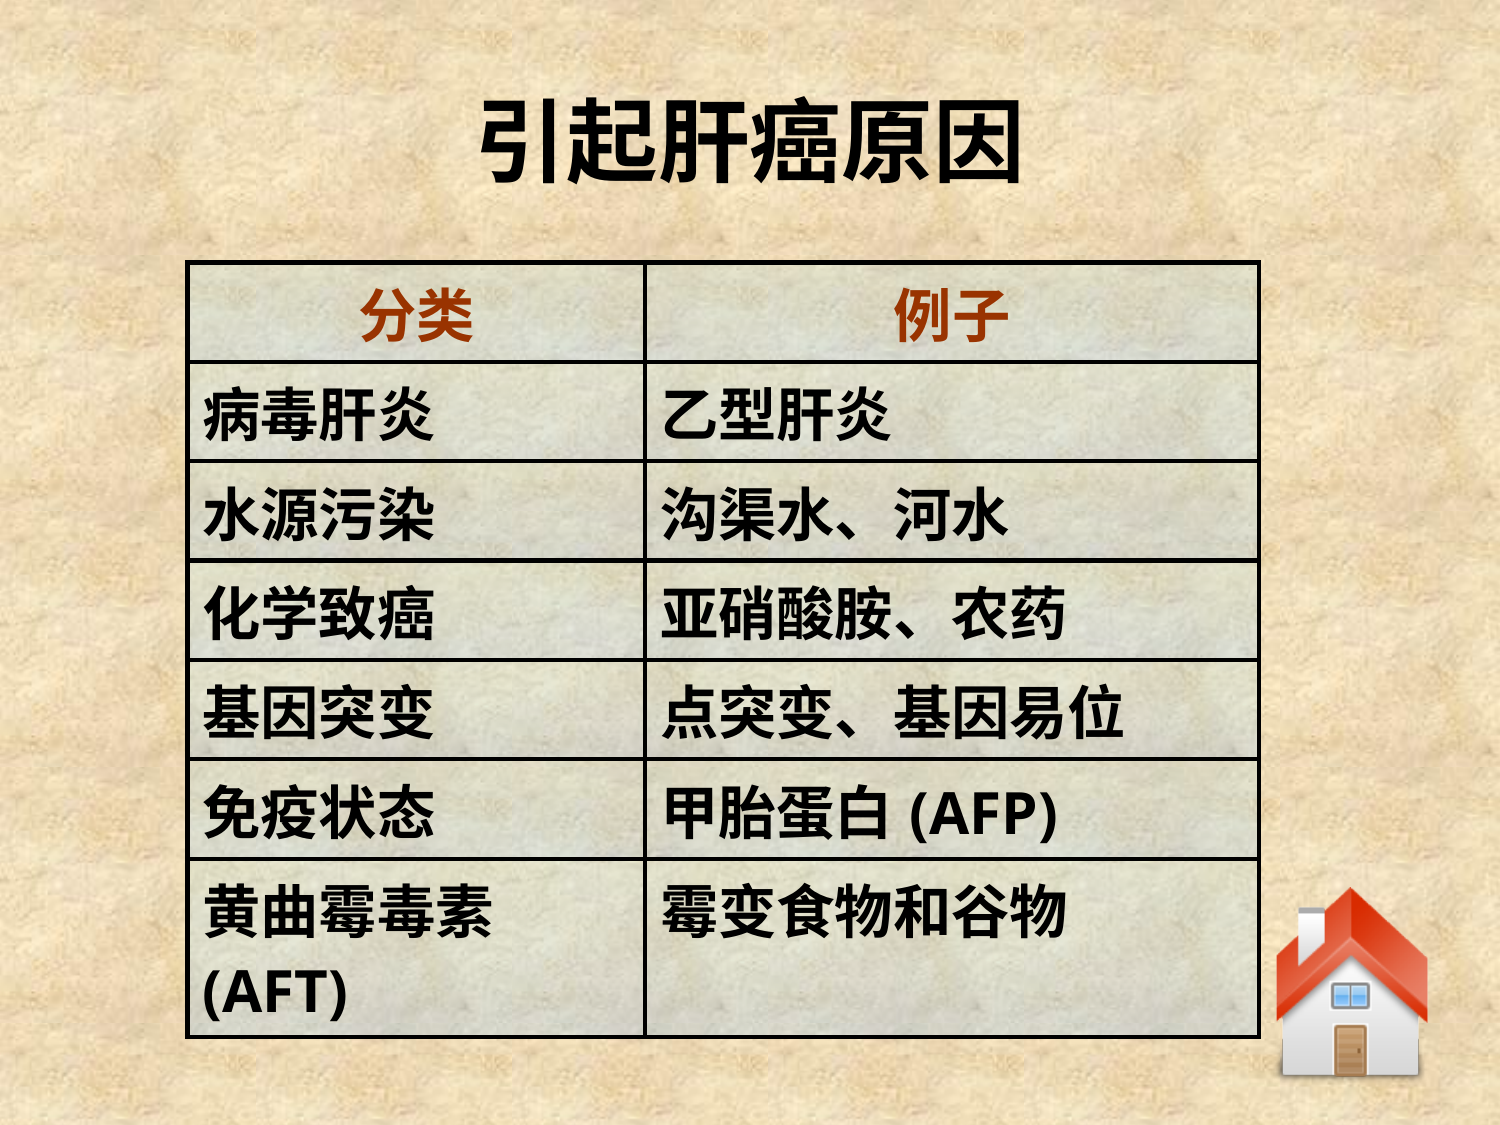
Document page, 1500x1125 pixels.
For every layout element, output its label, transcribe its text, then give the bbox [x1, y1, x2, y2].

title 引起肝癌原因 [75, 45, 1425, 233]
table_cell 水源污染 [190, 463, 643, 558]
table_cell 化学致癌 [190, 563, 643, 658]
table_cell 基因突变 [190, 662, 643, 757]
table_cell 乙型肝炎 [647, 364, 1257, 459]
table_cell 霉变食物和谷物 [647, 861, 1257, 1035]
table_header 例子 [647, 265, 1257, 360]
table_cell 黄曲霉毒素(AFT) [190, 861, 643, 1035]
table_cell 点突变、基因易位 [647, 662, 1257, 757]
table_header 分类 [190, 265, 643, 360]
table_cell 亚硝酸胺、农药 [647, 563, 1257, 658]
table_cell 甲胎蛋白(AFP) [647, 761, 1257, 857]
table_cell 沟渠水、河水 [647, 463, 1257, 558]
picture [0, 0, 1500, 1125]
table_cell 病毒肝炎 [190, 364, 643, 459]
table_cell 免疫状态 [190, 761, 643, 857]
